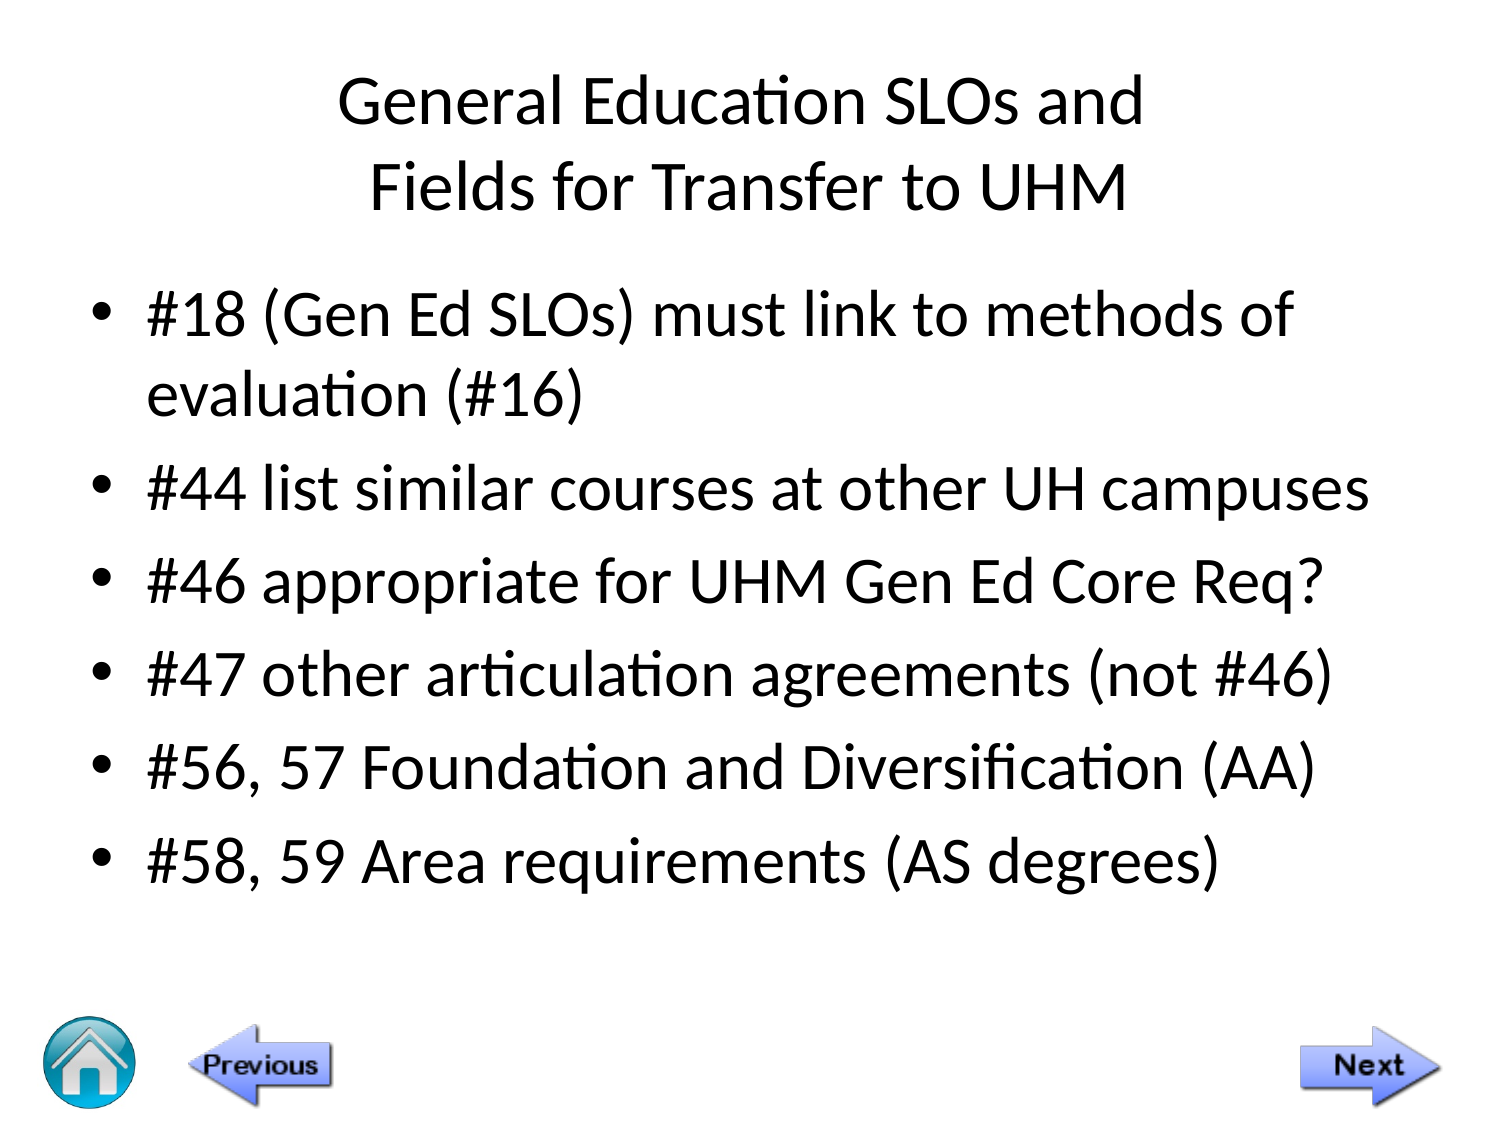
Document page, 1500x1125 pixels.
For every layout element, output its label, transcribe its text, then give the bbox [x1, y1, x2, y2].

picture [1299, 1025, 1447, 1113]
picture [37, 1009, 141, 1113]
picture [187, 1023, 338, 1113]
title General Education SLOs and Fields for Transfer to UHM [75, 45, 1425, 233]
list #18 (Gen Ed SLOs) must link to methods of evaluation (#16) #44 list similar courses at other UH campuses #46 appropriate for UHM Gen Ed Core Req? #47 other articulation agreements (not #46) #56, 57 Foundation and Diversification (AA) #58, 59 Area requirements (AS degrees) [75, 262, 1425, 1005]
